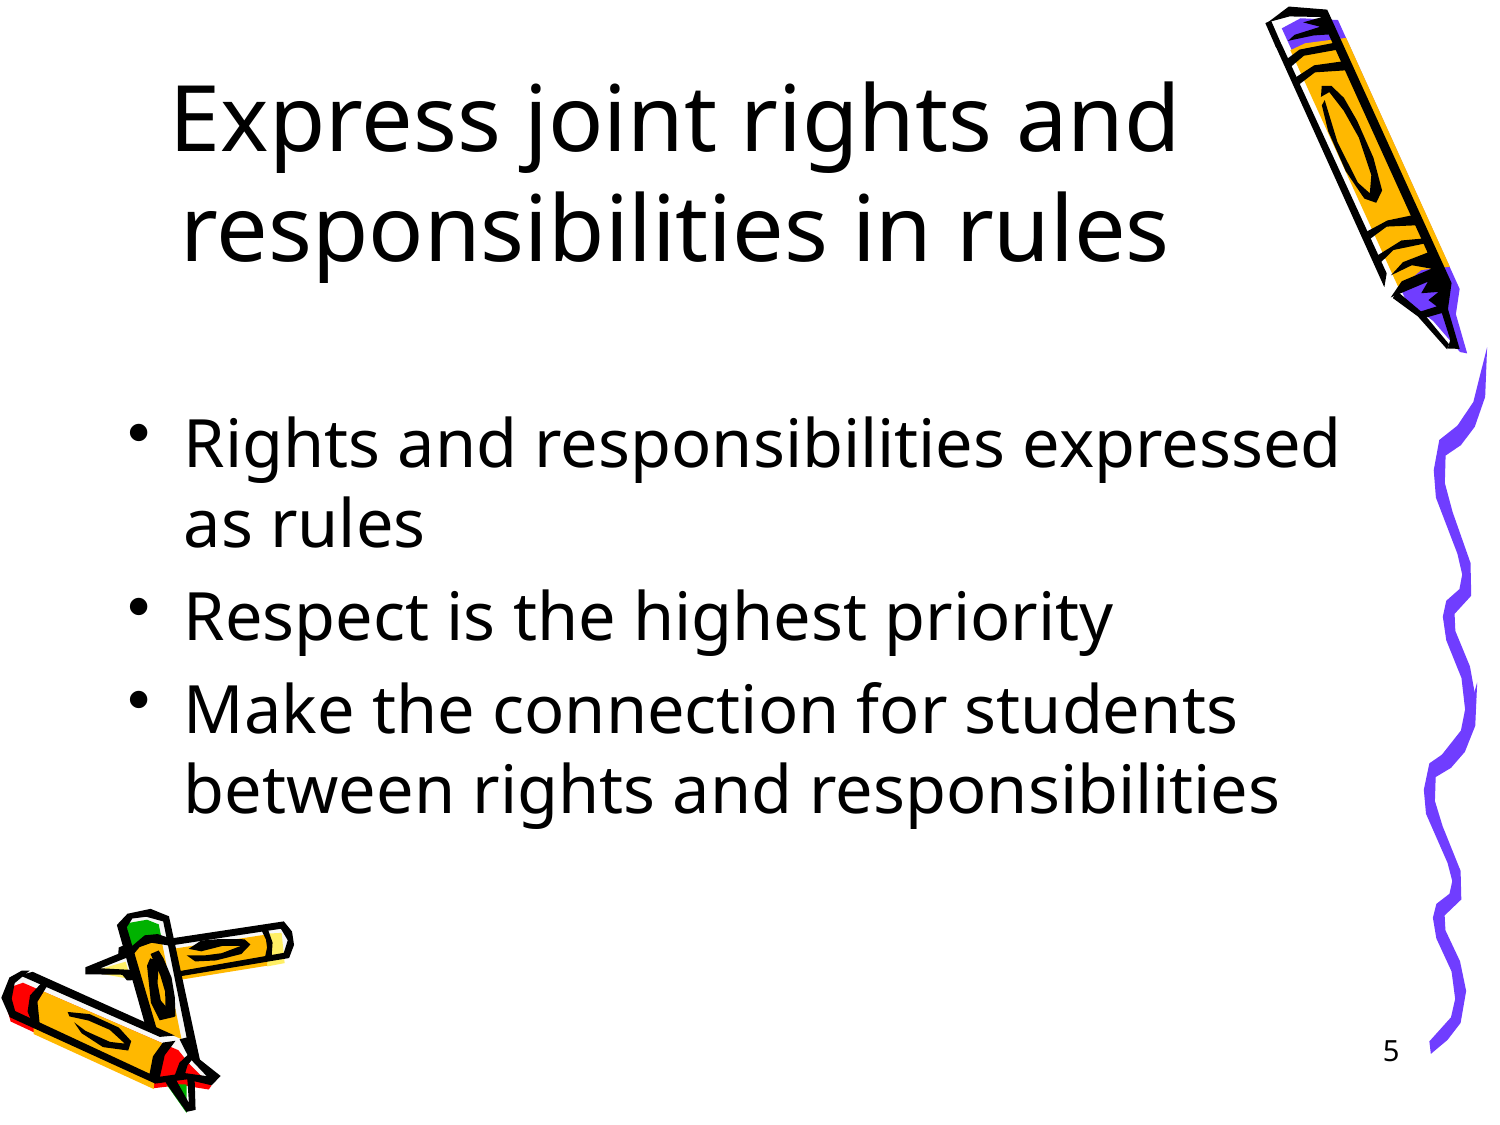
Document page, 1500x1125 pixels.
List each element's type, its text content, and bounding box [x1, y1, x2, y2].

list Rights and responsibilities expressed as rules Respect is the highest priority Make the connection for students between rights and responsibilities [112, 299, 1376, 901]
slide_number 5 [1101, 1024, 1415, 1101]
title Express joint rights and responsibilities in rules [112, 24, 1240, 288]
